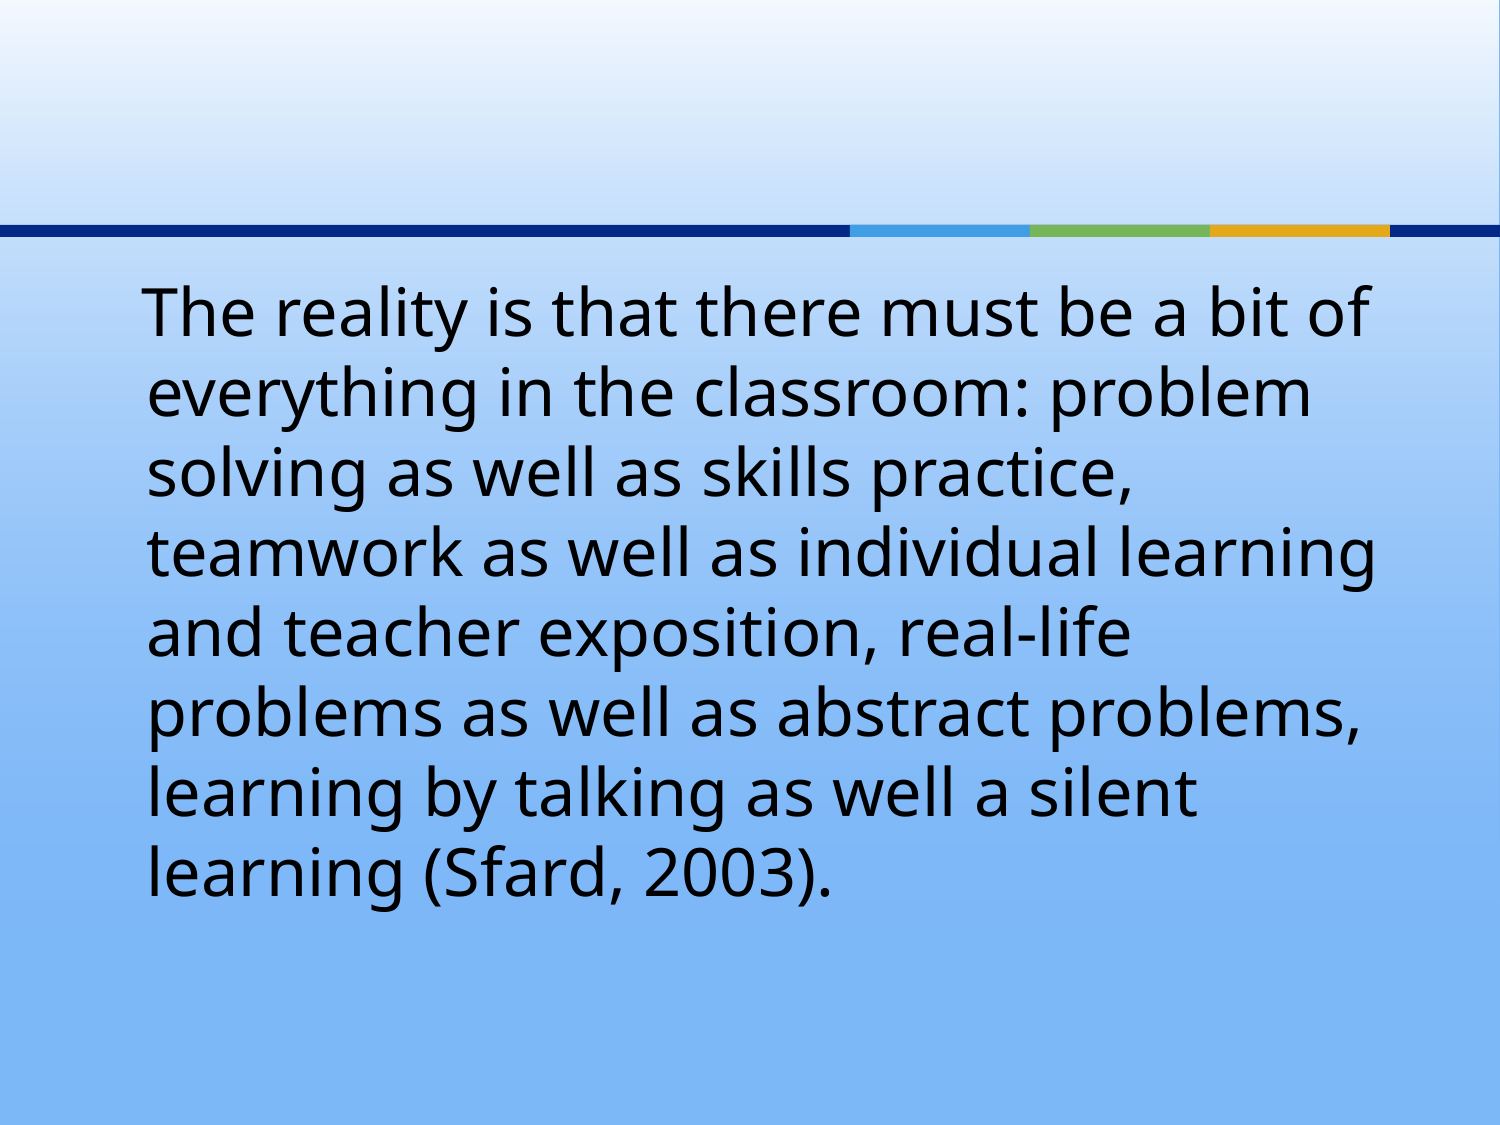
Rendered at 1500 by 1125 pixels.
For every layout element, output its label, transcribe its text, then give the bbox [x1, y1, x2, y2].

list The reality is that there must be a bit of everything in the classroom: problem solving as well as skills practice, teamwork as well as individual learning and teacher exposition, real-life problems as well as abstract problems, learning by talking as well a silent learning (Sfard, 2003). [75, 262, 1425, 1005]
